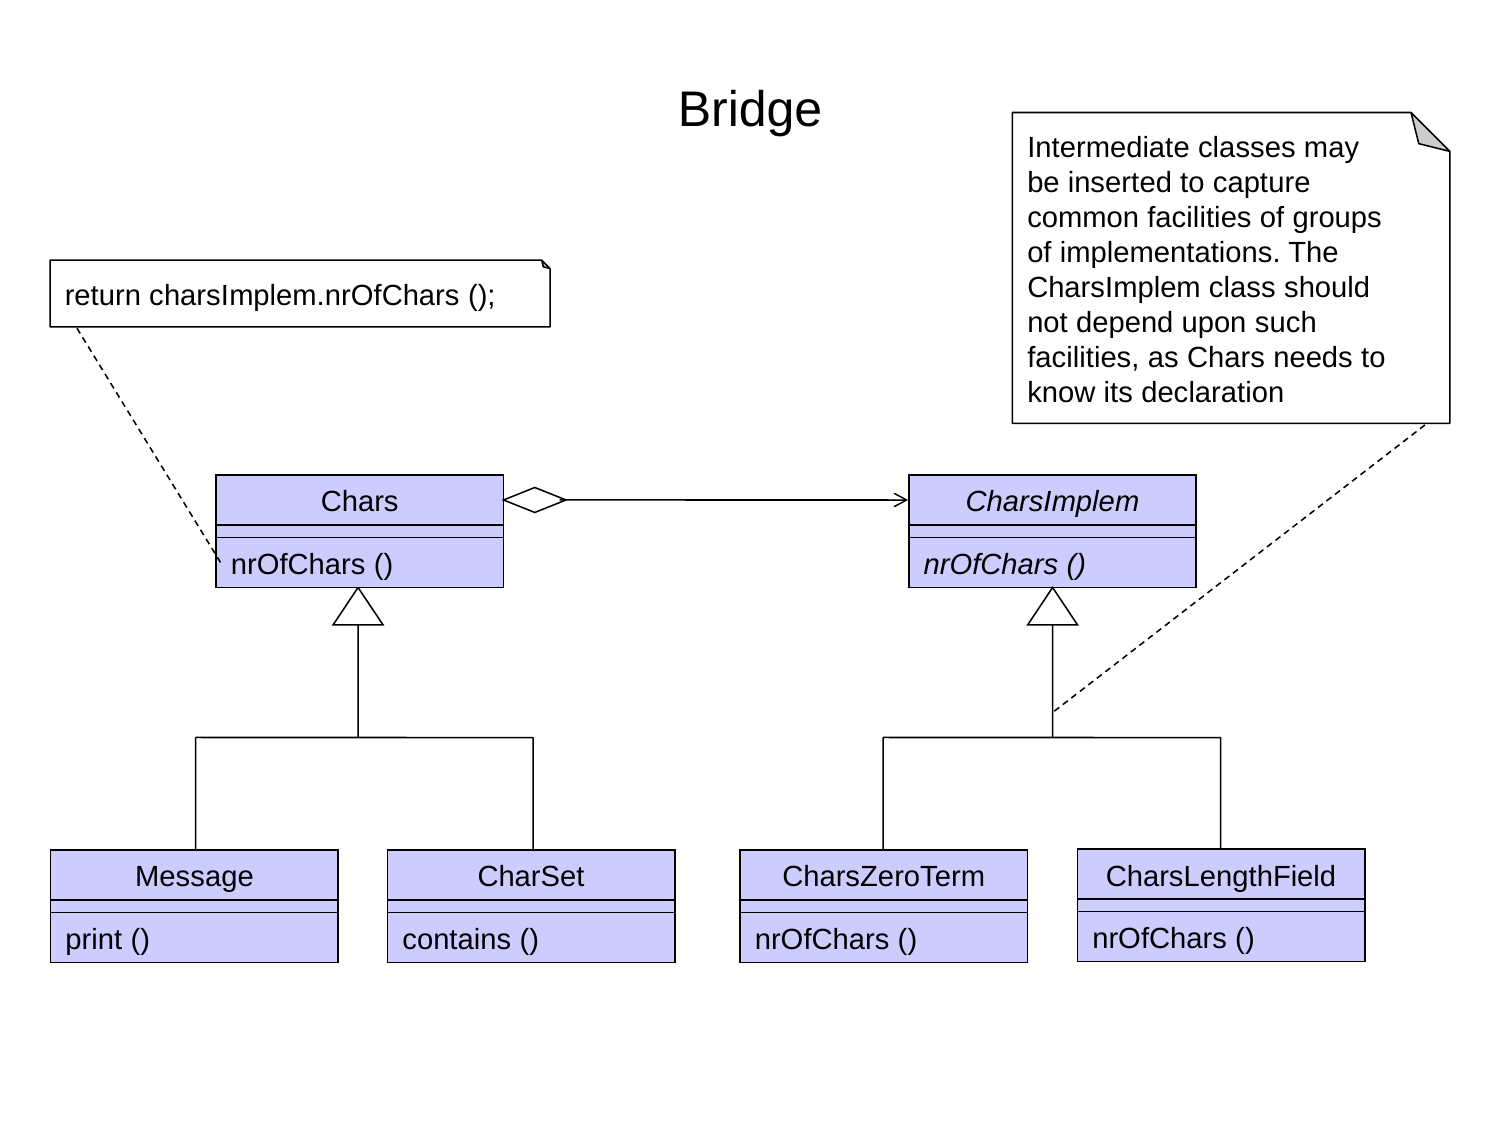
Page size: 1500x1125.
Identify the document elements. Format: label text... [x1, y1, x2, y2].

text_box contains () [387, 912, 675, 963]
text_box Intermediate classes may be inserted to capture common facilities of groups of implementations. The CharsImplem class should not depend upon such facilities, as Chars needs to know its declaration [1012, 112, 1450, 424]
text_box [216, 524, 504, 537]
text_box print () [50, 912, 339, 963]
text_box [1077, 899, 1365, 911]
title Bridge [112, 37, 1388, 176]
text_box nrOfChars () [908, 537, 1197, 588]
text_box [566, 492, 909, 508]
text_box [503, 487, 567, 513]
text_box return charsImplem.nrOfChars (); [50, 260, 551, 327]
text_box [1027, 587, 1078, 625]
text_box nrOfChars () [1077, 911, 1365, 962]
text_box CharsZeroTerm [740, 849, 1028, 899]
text_box CharSet [387, 849, 675, 899]
text_box [50, 899, 339, 912]
text_box [387, 899, 675, 912]
text_box [908, 524, 1197, 537]
text_box CharsLengthField [1077, 849, 1365, 899]
text_box nrOfChars () [216, 537, 504, 588]
text_box nrOfChars () [740, 912, 1028, 963]
text_box [333, 588, 384, 625]
text_box Message [50, 849, 339, 899]
text_box Chars [216, 474, 504, 524]
text_box CharsImplem [908, 474, 1197, 524]
text_box [740, 899, 1028, 912]
